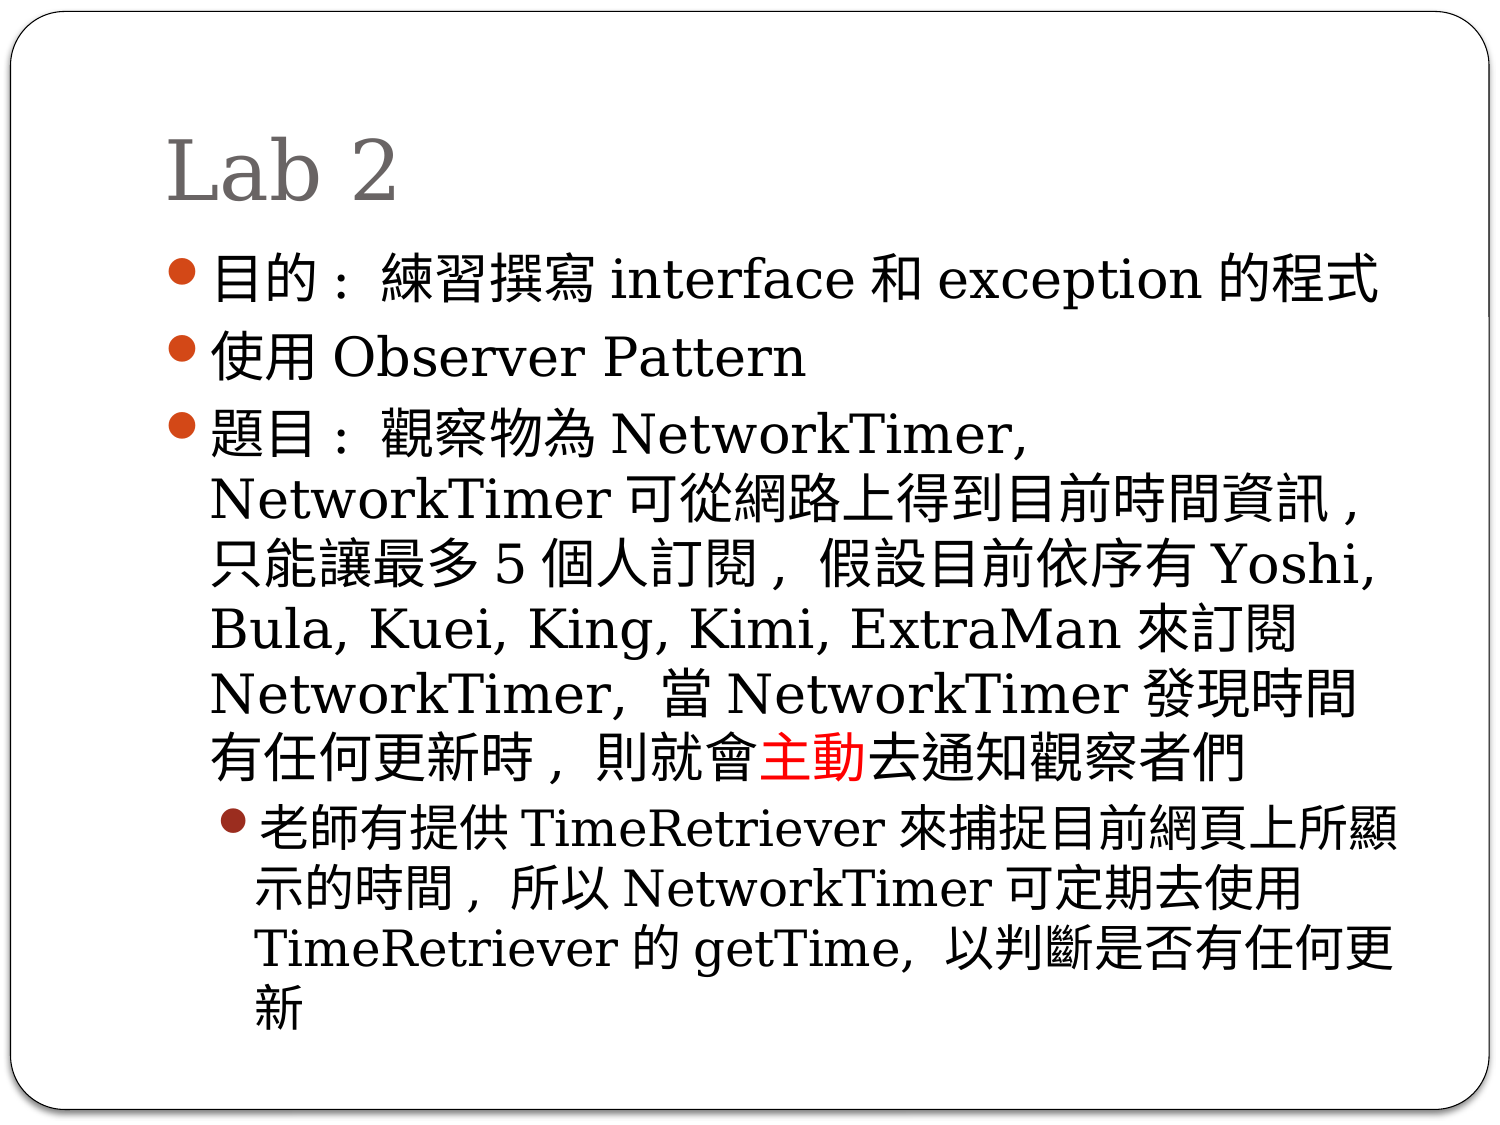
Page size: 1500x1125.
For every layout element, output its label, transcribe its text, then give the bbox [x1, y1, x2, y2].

list 目的: 練習撰寫interface和exception的程式 使用Observer Pattern 題目: 觀察物為NetworkTimer, NetworkTimer可從網路上得到目前時間資訊, 只能讓最多5個人訂閱, 假設目前依序有Yoshi, Bula, Kuei, King, Kimi, ExtraMan來訂閱NetworkTimer, 當NetworkTimer發現時間有任何更新時, 則就會主動去通知觀察者們 老師有提供TimeRetriever來捕捉目前網頁上所顯示的時間, 所以NetworkTimer可定期去使用TimeRetriever的getTime, 以判斷是否有任何更新 [150, 237, 1425, 1055]
title Lab 2 [150, 45, 1425, 233]
